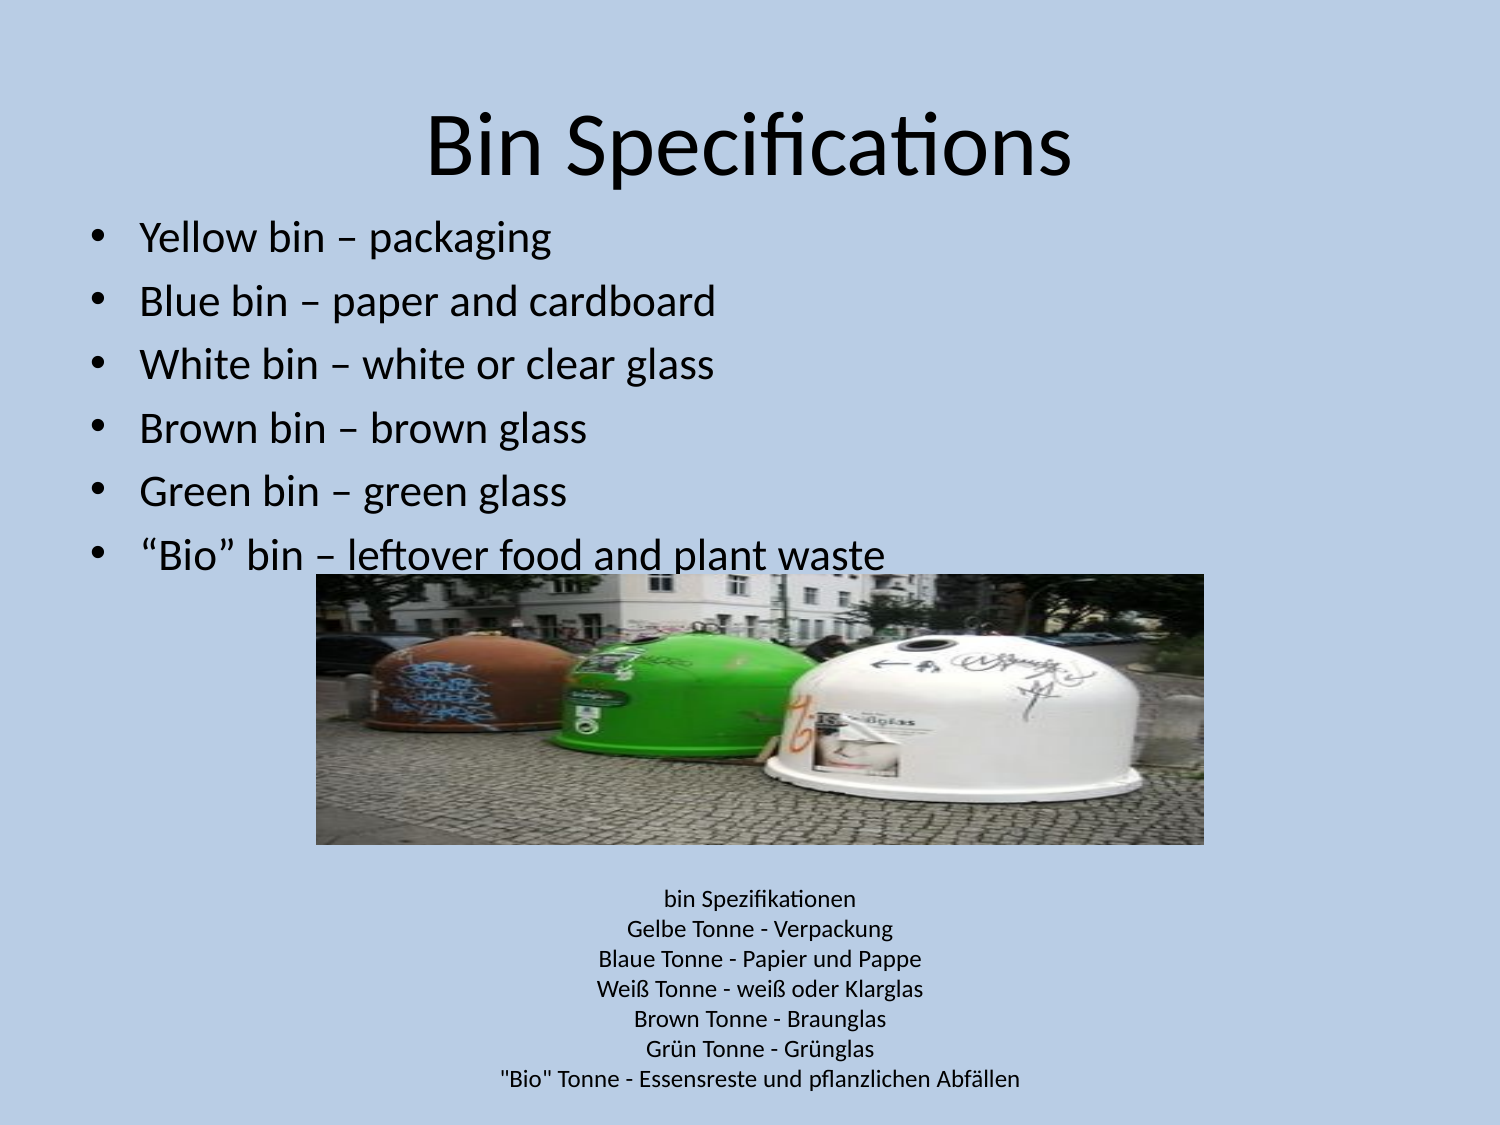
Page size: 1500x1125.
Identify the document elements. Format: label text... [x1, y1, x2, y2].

list Yellow bin – packaging Blue bin – paper and cardboard White bin – white or clear glass Brown bin – brown glass Green bin – green glass “Bio” bin – leftover food and plant waste [75, 200, 1425, 588]
title Bin Specifications [75, 45, 1425, 200]
text_box bin Spezifikationen Gelbe Tonne - Verpackung Blaue Tonne - Papier und Pappe Weiß Tonne - weiß oder Klarglas Brown Tonne - Braunglas Grün Tonne - Grünglas "Bio" Tonne - Essensreste und pflanzlichen Abfällen [484, 875, 1036, 1100]
picture [316, 574, 1205, 845]
